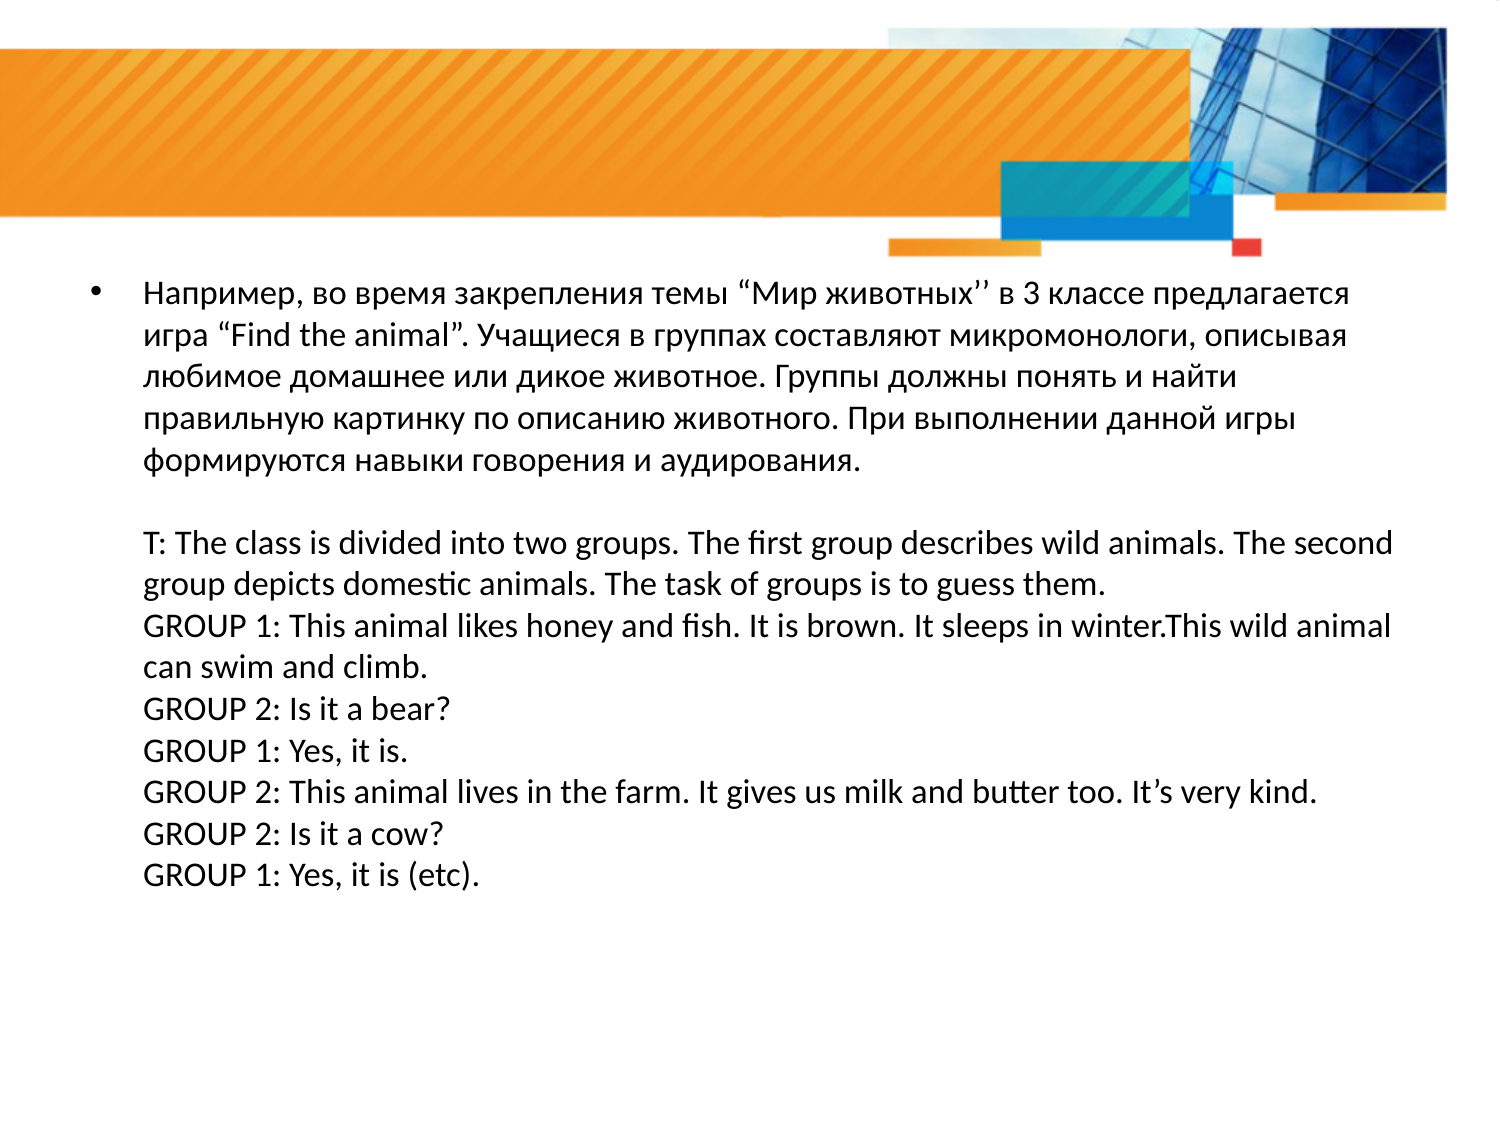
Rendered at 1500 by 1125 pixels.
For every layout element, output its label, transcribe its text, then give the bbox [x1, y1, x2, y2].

list Например, во время закрепления темы “Мир животных’’ в 3 классе предлагается игра “Find the animal”. Учащиеся в группах составляют микромонологи, описывая любимое домашнее или дикое животное. Группы должны понять и найти правильную картинку по описанию животного. При выполнении данной игры формируются навыки говорения и аудирования. T: The class is divided into two groups. The first group describes wild animals. The second group depicts domestic animals. The task of groups is to guess them. GROUP 1: This animal likes honey and fish. It is brown. It sleeps in winter.This wild animal can swim and climb. GROUP 2: Is it a bear? GROUP 1: Yes, it is. GROUP 2: This animal lives in the farm. It gives us milk and butter too. It’s very kind. GROUP 2: Is it a cow? GROUP 1: Yes, it is (etc). [75, 262, 1425, 1005]
picture [0, 0, 1500, 270]
